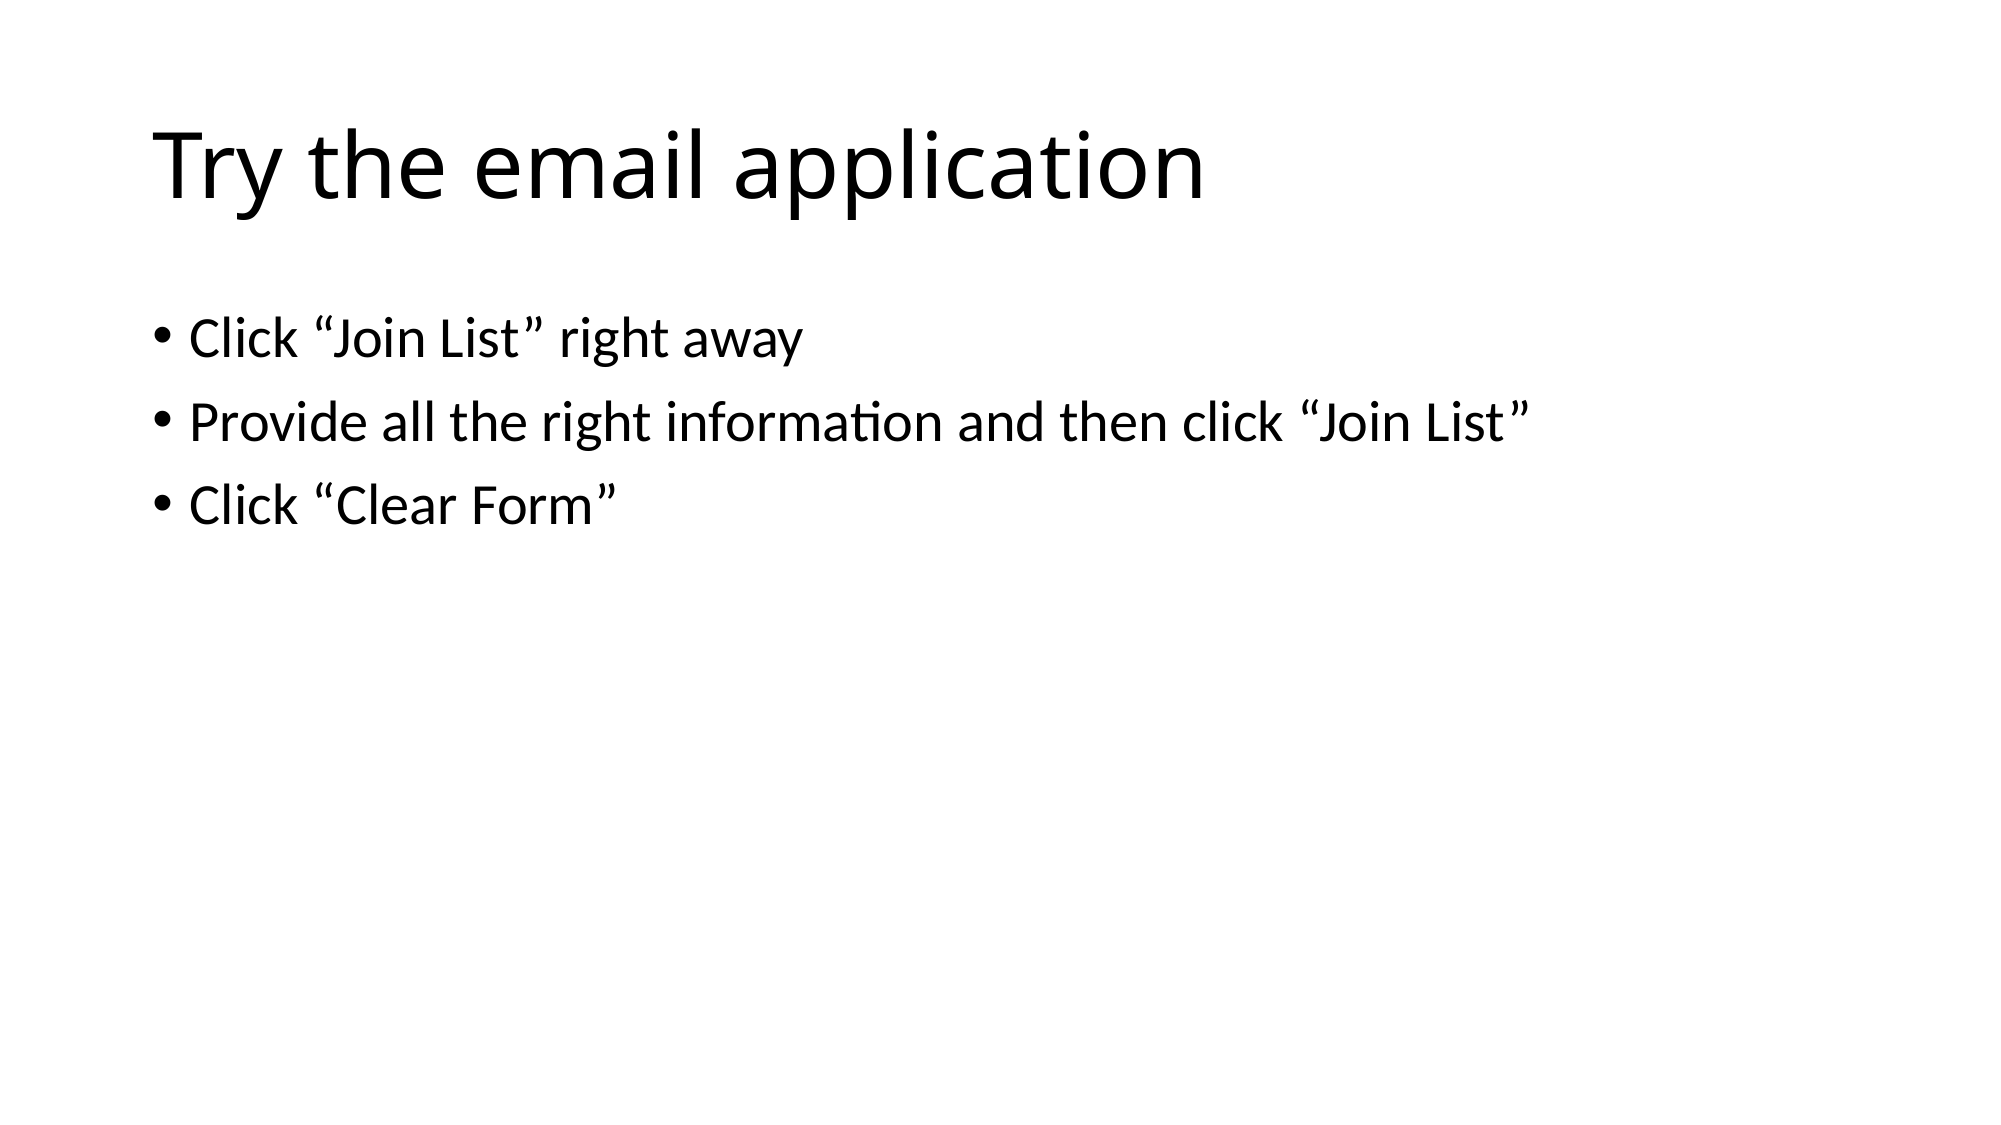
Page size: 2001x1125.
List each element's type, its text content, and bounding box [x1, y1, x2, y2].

list Click “Join List” right away Provide all the right information and then click “Join List” Click “Clear Form” [137, 299, 1863, 1014]
title Try the email application [137, 59, 1863, 278]
